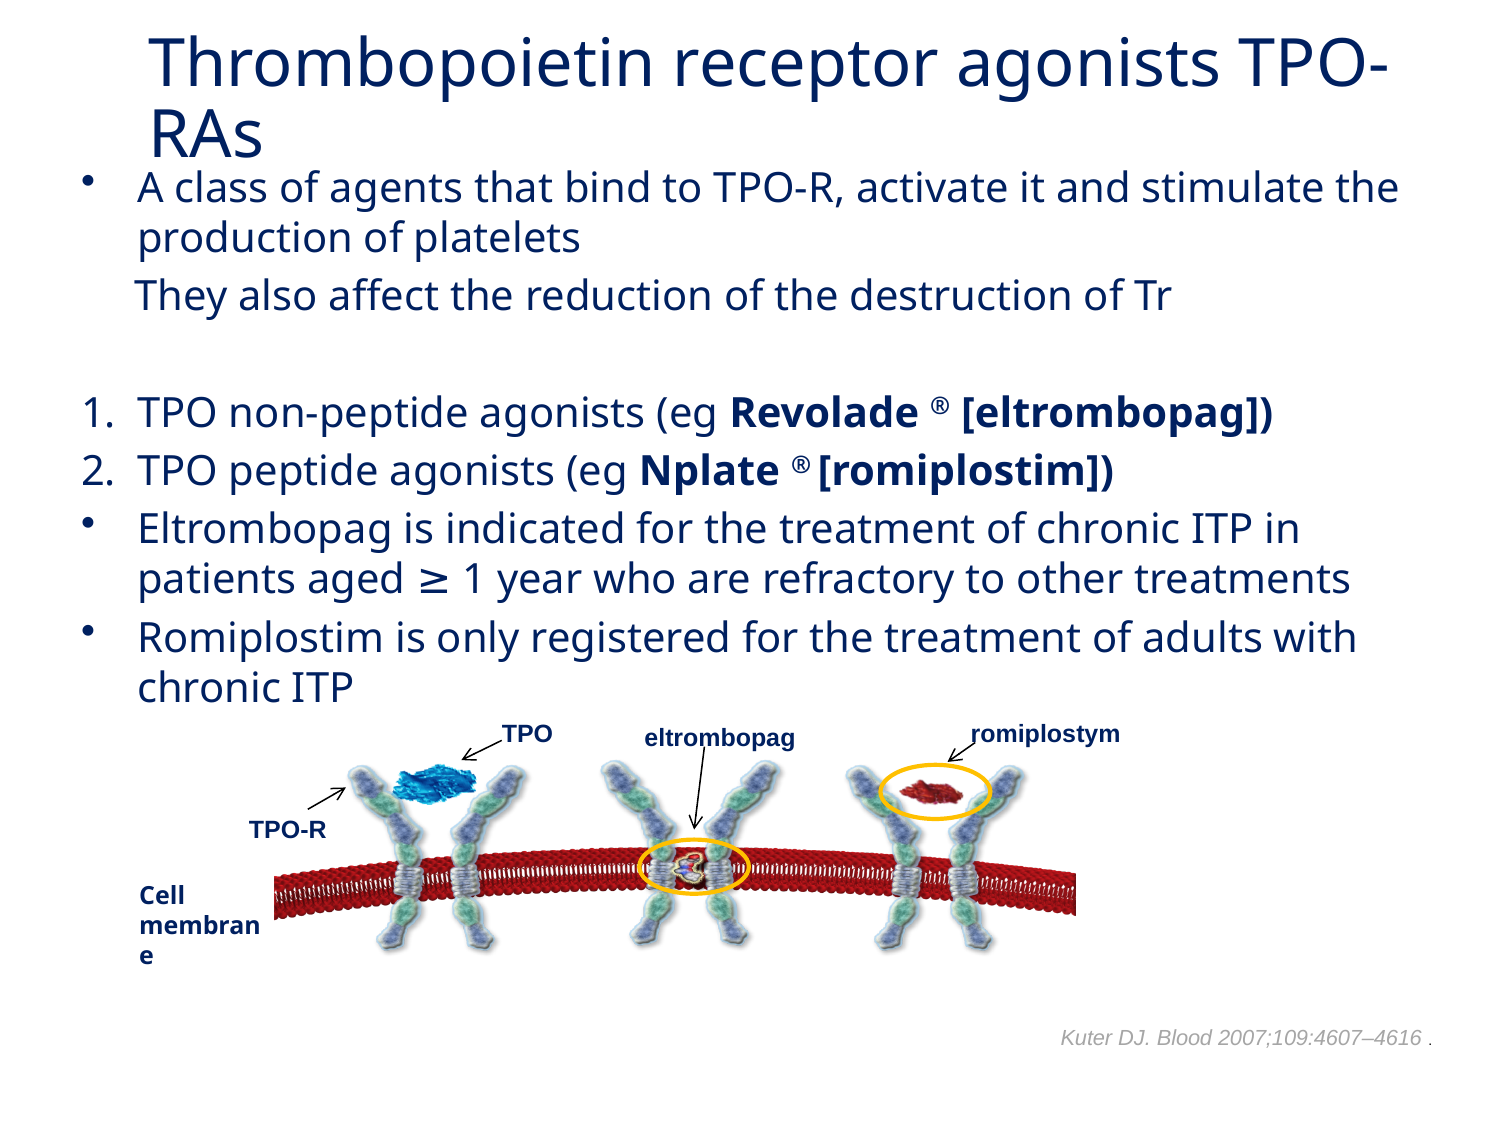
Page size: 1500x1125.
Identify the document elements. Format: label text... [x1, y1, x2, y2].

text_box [138, 686, 1119, 982]
text_box Thrombopoietin receptor agonists TPO-RAs [133, 71, 1428, 130]
list Kuter DJ. Blood 2007;109:4607–4616 . [1045, 1018, 1451, 1059]
list A class of agents that bind to TPO-R, activate it and stimulate the production of platelets They also affect the reduction of the destruction of Tr TPO non-peptide agonists (eg Revolade ® [eltrombopag]) TPO peptide agonists (eg Nplate ® [romiplostim]) Eltrombopag is indicated for the treatment of chronic ITP in patients aged ≥ 1 year who are refractory to other treatments Romiplostim is only registered for the treatment of adults with chronic ITP [65, 152, 1440, 689]
